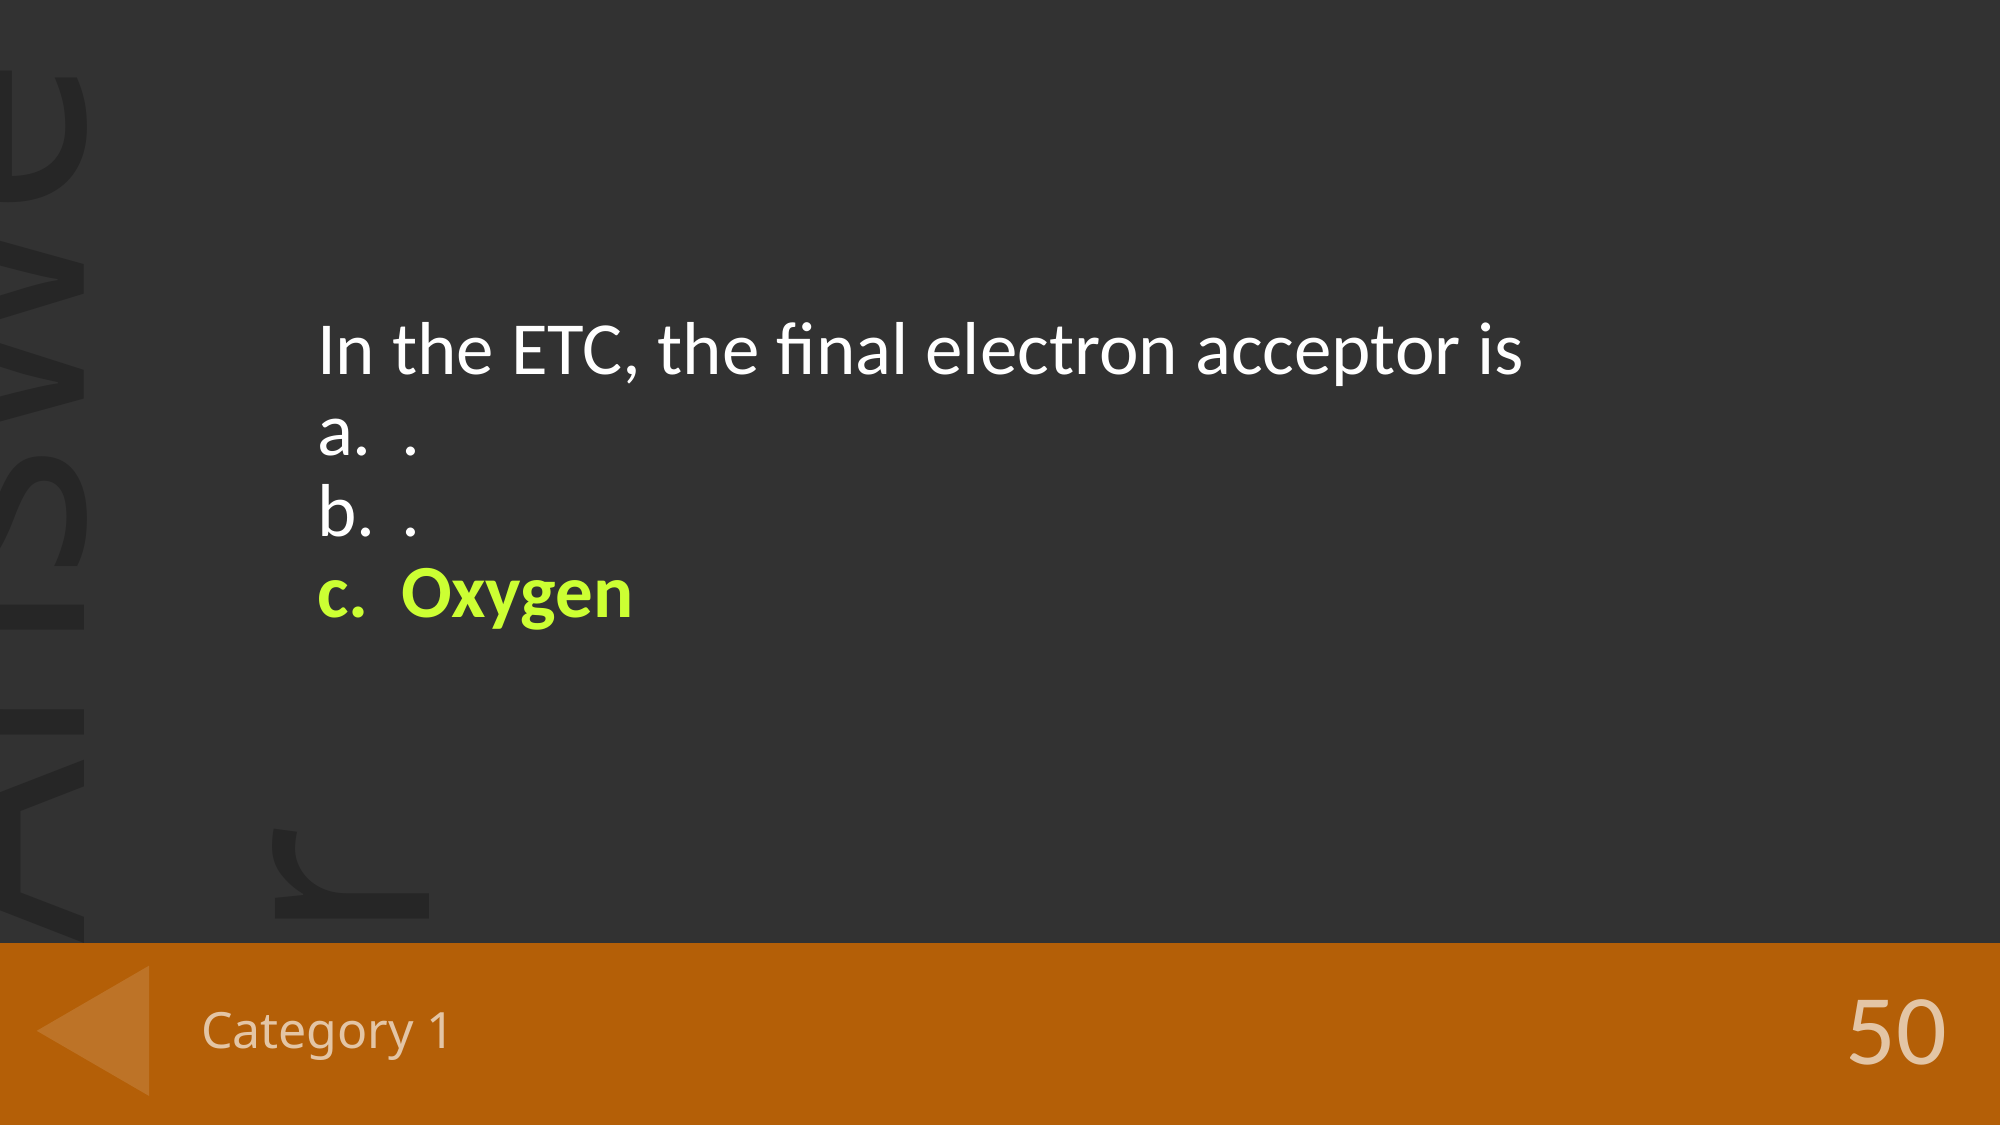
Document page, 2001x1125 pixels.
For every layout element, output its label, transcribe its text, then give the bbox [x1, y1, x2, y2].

list 50 [1494, 967, 1963, 1097]
title Category 1 [185, 967, 1494, 1097]
list In the ETC, the final electron acceptor is . . Oxygen [302, 307, 1760, 636]
